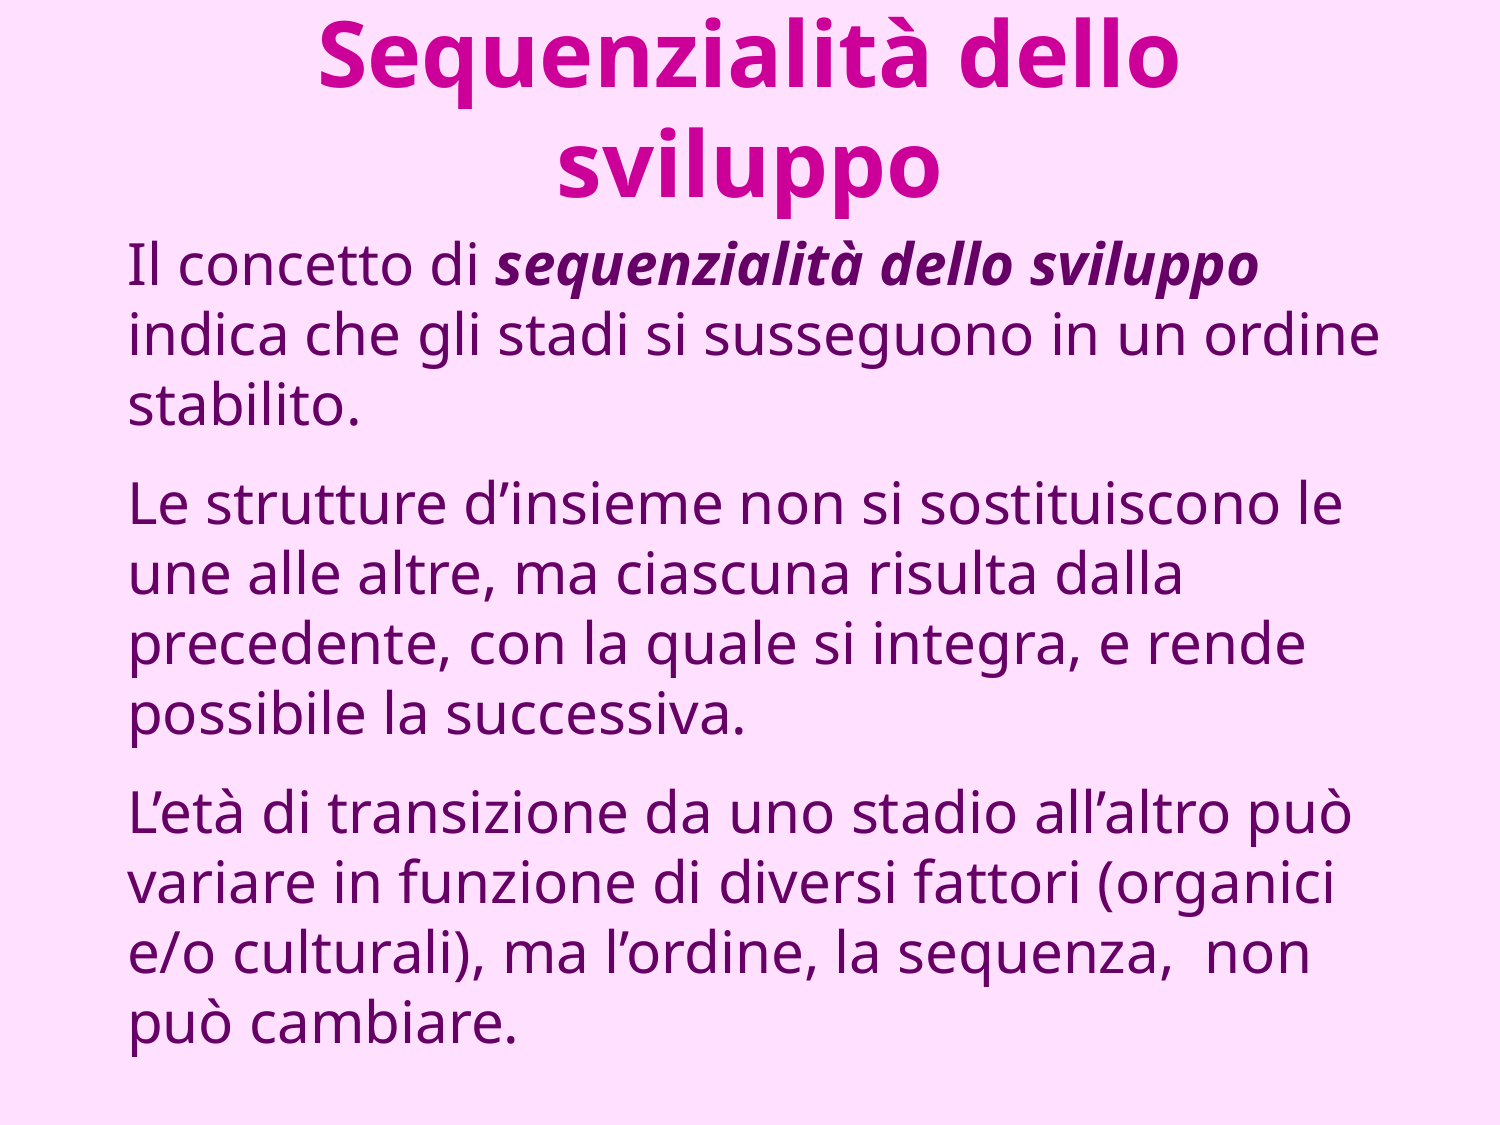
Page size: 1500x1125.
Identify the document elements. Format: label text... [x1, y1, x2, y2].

title Sequenzialità dello sviluppo [112, 0, 1388, 213]
text_box Il concetto di sequenzialità dello sviluppo indica che gli stadi si susseguono in un ordine stabilito. Le strutture d’insieme non si sostituiscono le une alle altre, ma ciascuna risulta dalla precedente, con la quale si integra, e rende possibile la successiva. L’età di transizione da uno stadio all’altro può variare in funzione di diversi fattori (organici e/o culturali), ma l’ordine, la sequenza, non può cambiare. [112, 220, 1400, 1063]
